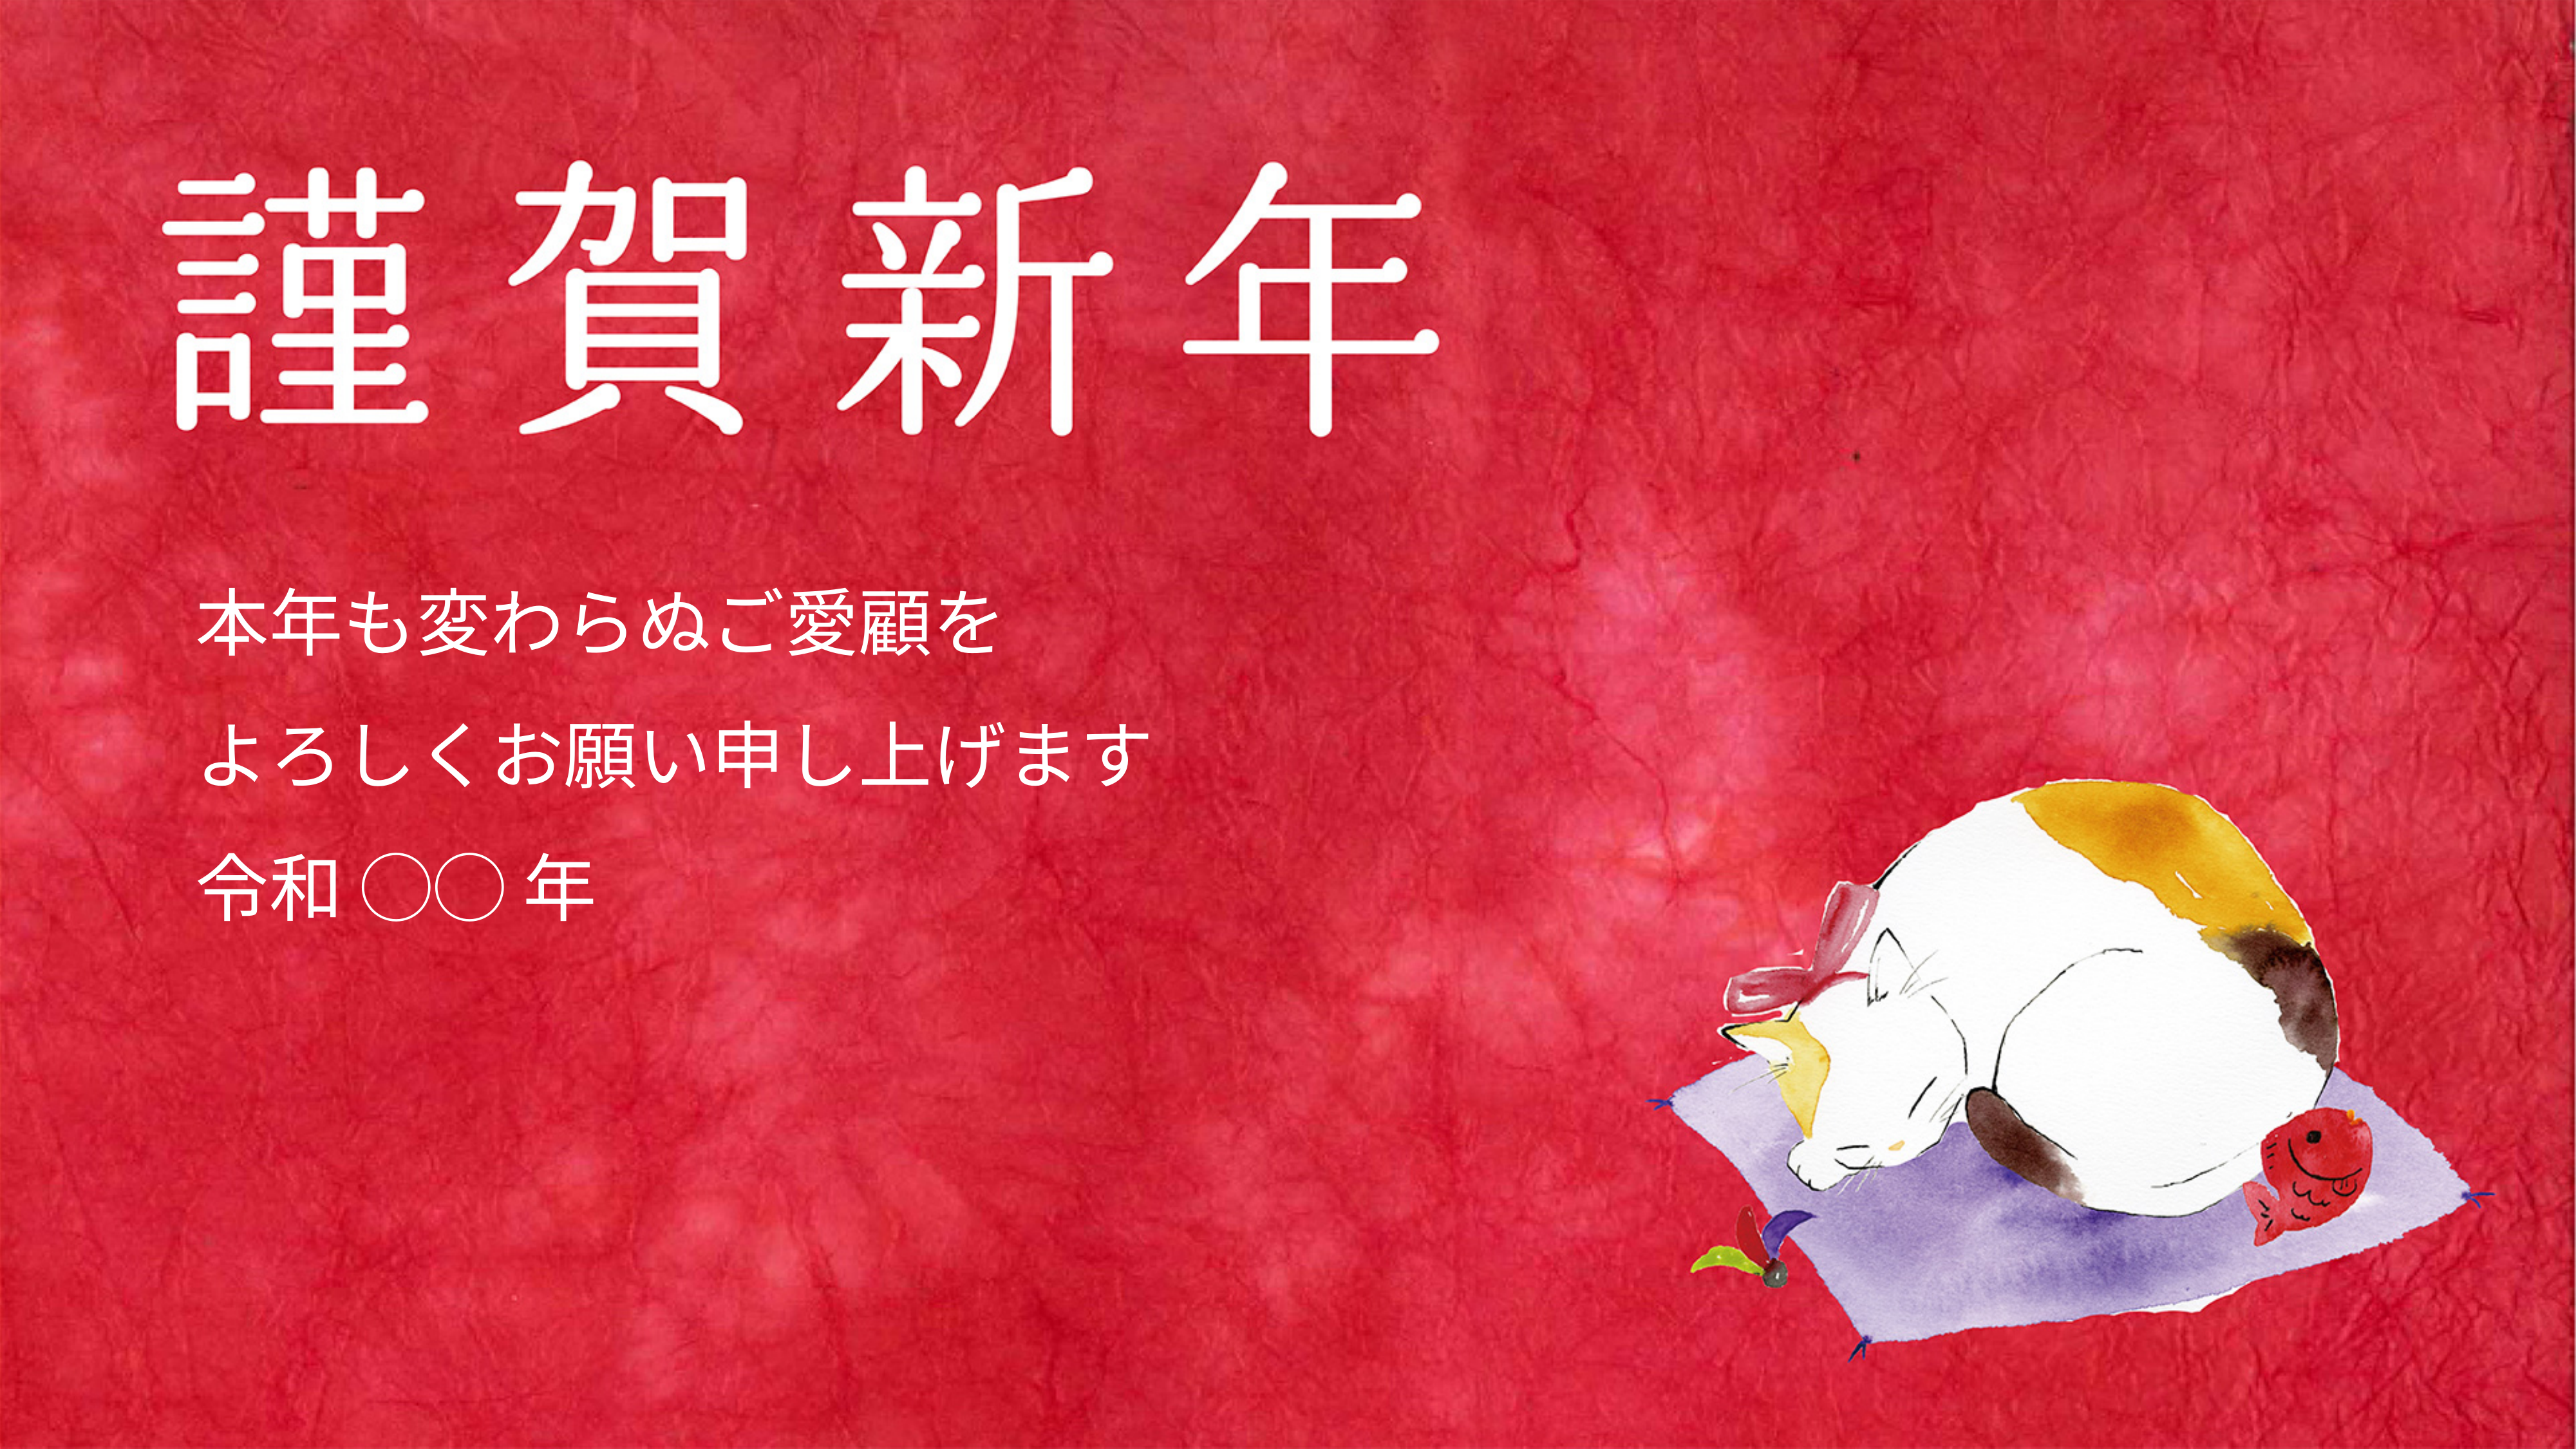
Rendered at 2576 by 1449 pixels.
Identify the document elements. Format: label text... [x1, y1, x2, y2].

picture [0, 0, 2576, 1449]
text_box 本年も変わらぬご愛顧を よろしくお願い申し上げます 令和 ◯◯ 年 [185, 527, 1245, 935]
